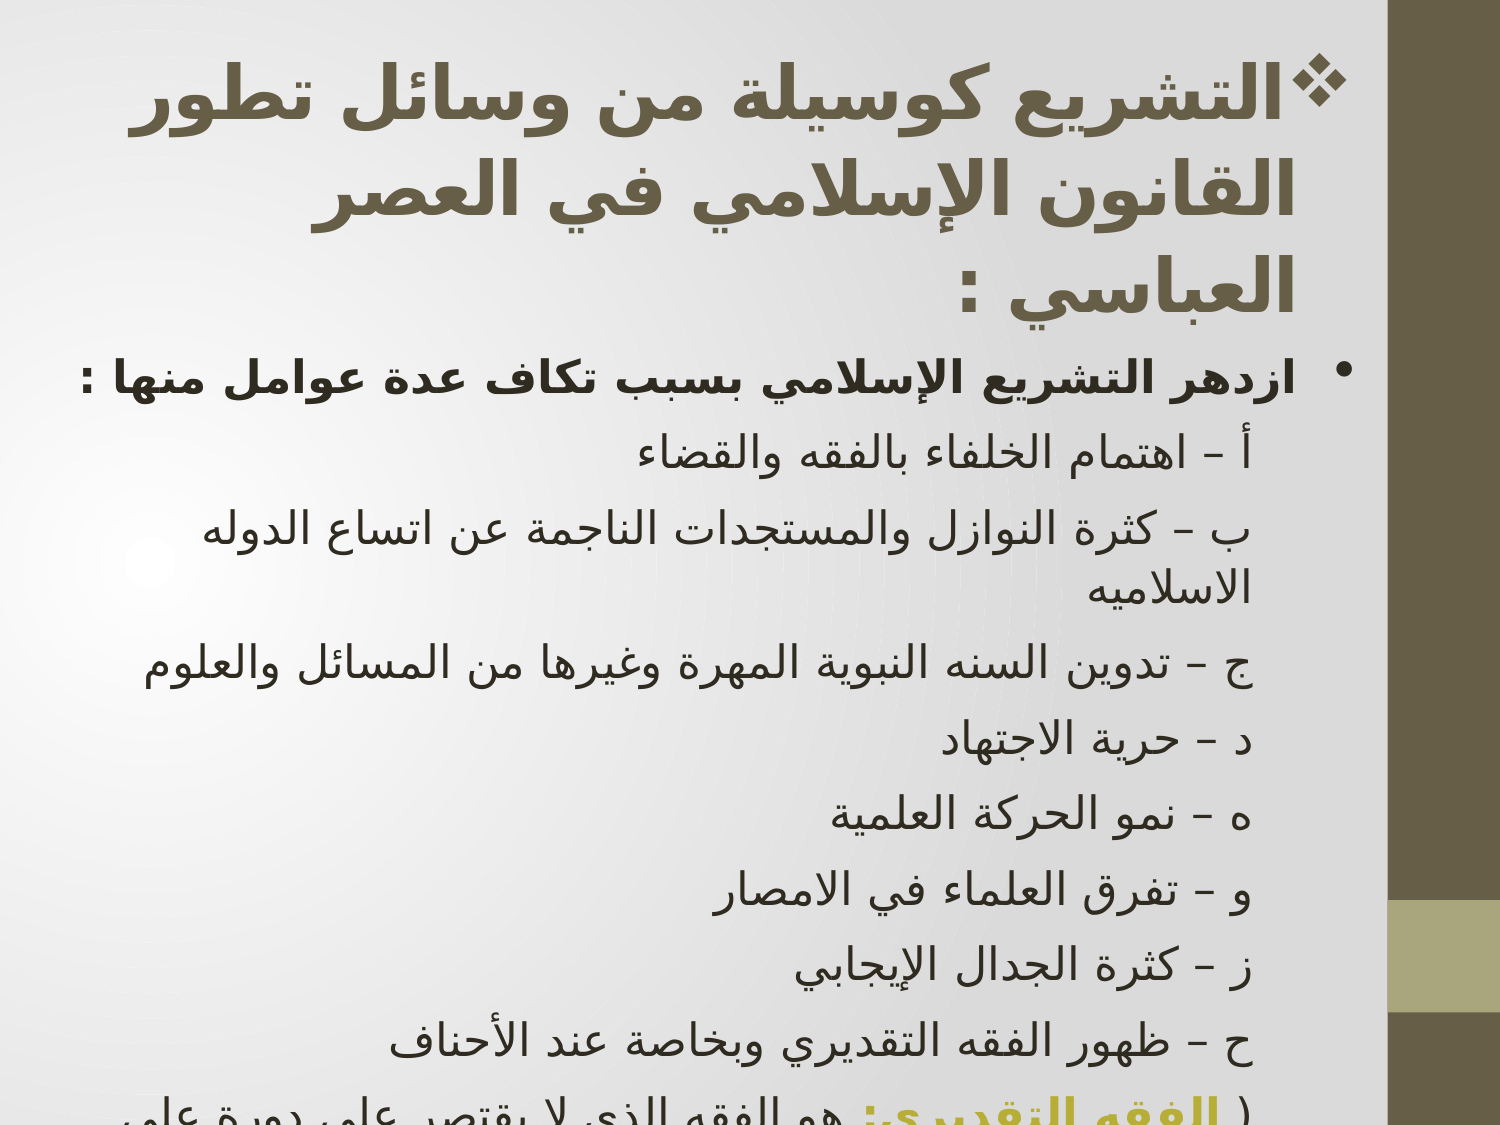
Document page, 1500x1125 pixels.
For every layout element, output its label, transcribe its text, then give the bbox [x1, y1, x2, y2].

text_box التشريع كوسيلة من وسائل تطور القانون الإسلامي في العصر العباسي : ازدهر التشريع الإسلامي بسبب تكاف عدة عوامل منها : أ – اهتمام الخلفاء بالفقه والقضاء ب – كثرة النوازل والمستجدات الناجمة عن اتساع الدوله الاسلاميه ج – تدوين السنه النبوية المهرة وغيرها من المسائل والعلوم د – حرية الاجتهاد ه – نمو الحركة العلمية و – تفرق العلماء في الامصار ز – كثرة الجدال الإيجابي ح – ظهور الفقه التقديري وبخاصة عند الأحناف ( الفقه التقديري: هو الفقه الذي لا يقتصر على دورة على إبداء الرأي في النوازل التي تظهر فحسب ، بل يفترض مشاكل او حوادث ويقرر لها الأحكام الشرعية التي تطبق عليها حال حدوثها ). [29, 30, 1371, 1125]
